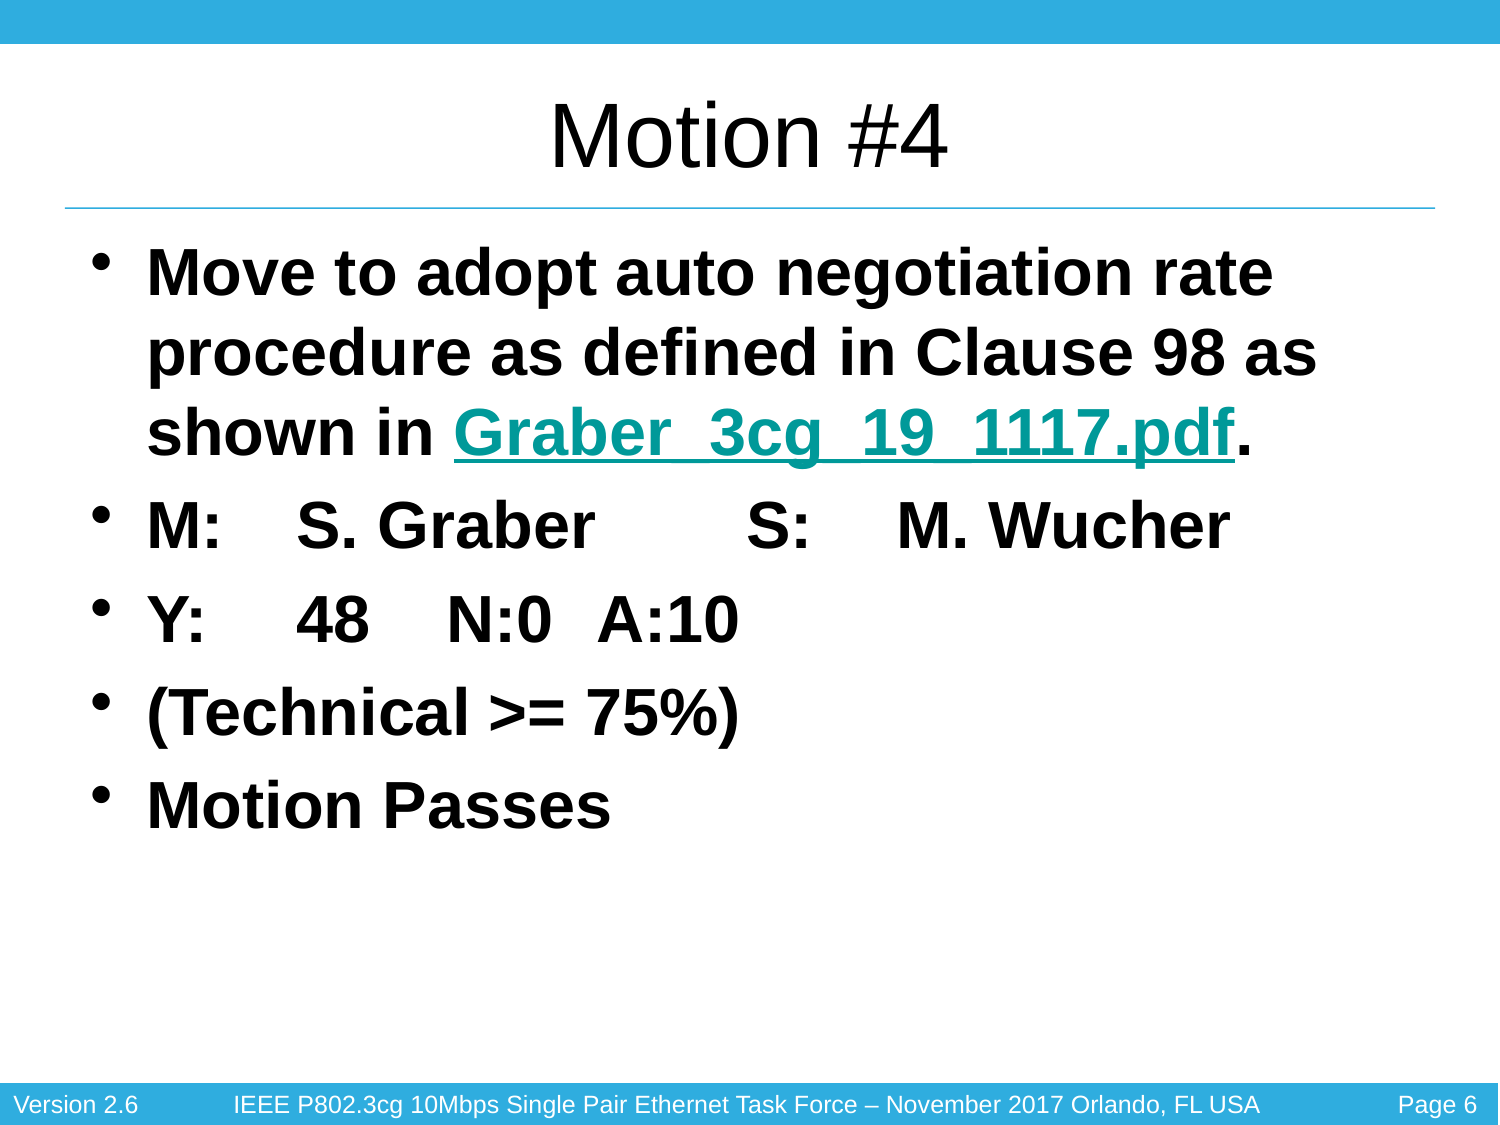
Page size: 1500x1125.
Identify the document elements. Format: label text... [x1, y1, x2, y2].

title Motion #4 [74, 66, 1426, 197]
list Move to adopt auto negotiation rate procedure as defined in Clause 98 as shown in Graber_3cg_19_1117.pdf. M: S. Graber S: M. Wucher Y: 48 N:0 A:10 (Technical >= 75%) Motion Passes [74, 221, 1426, 965]
